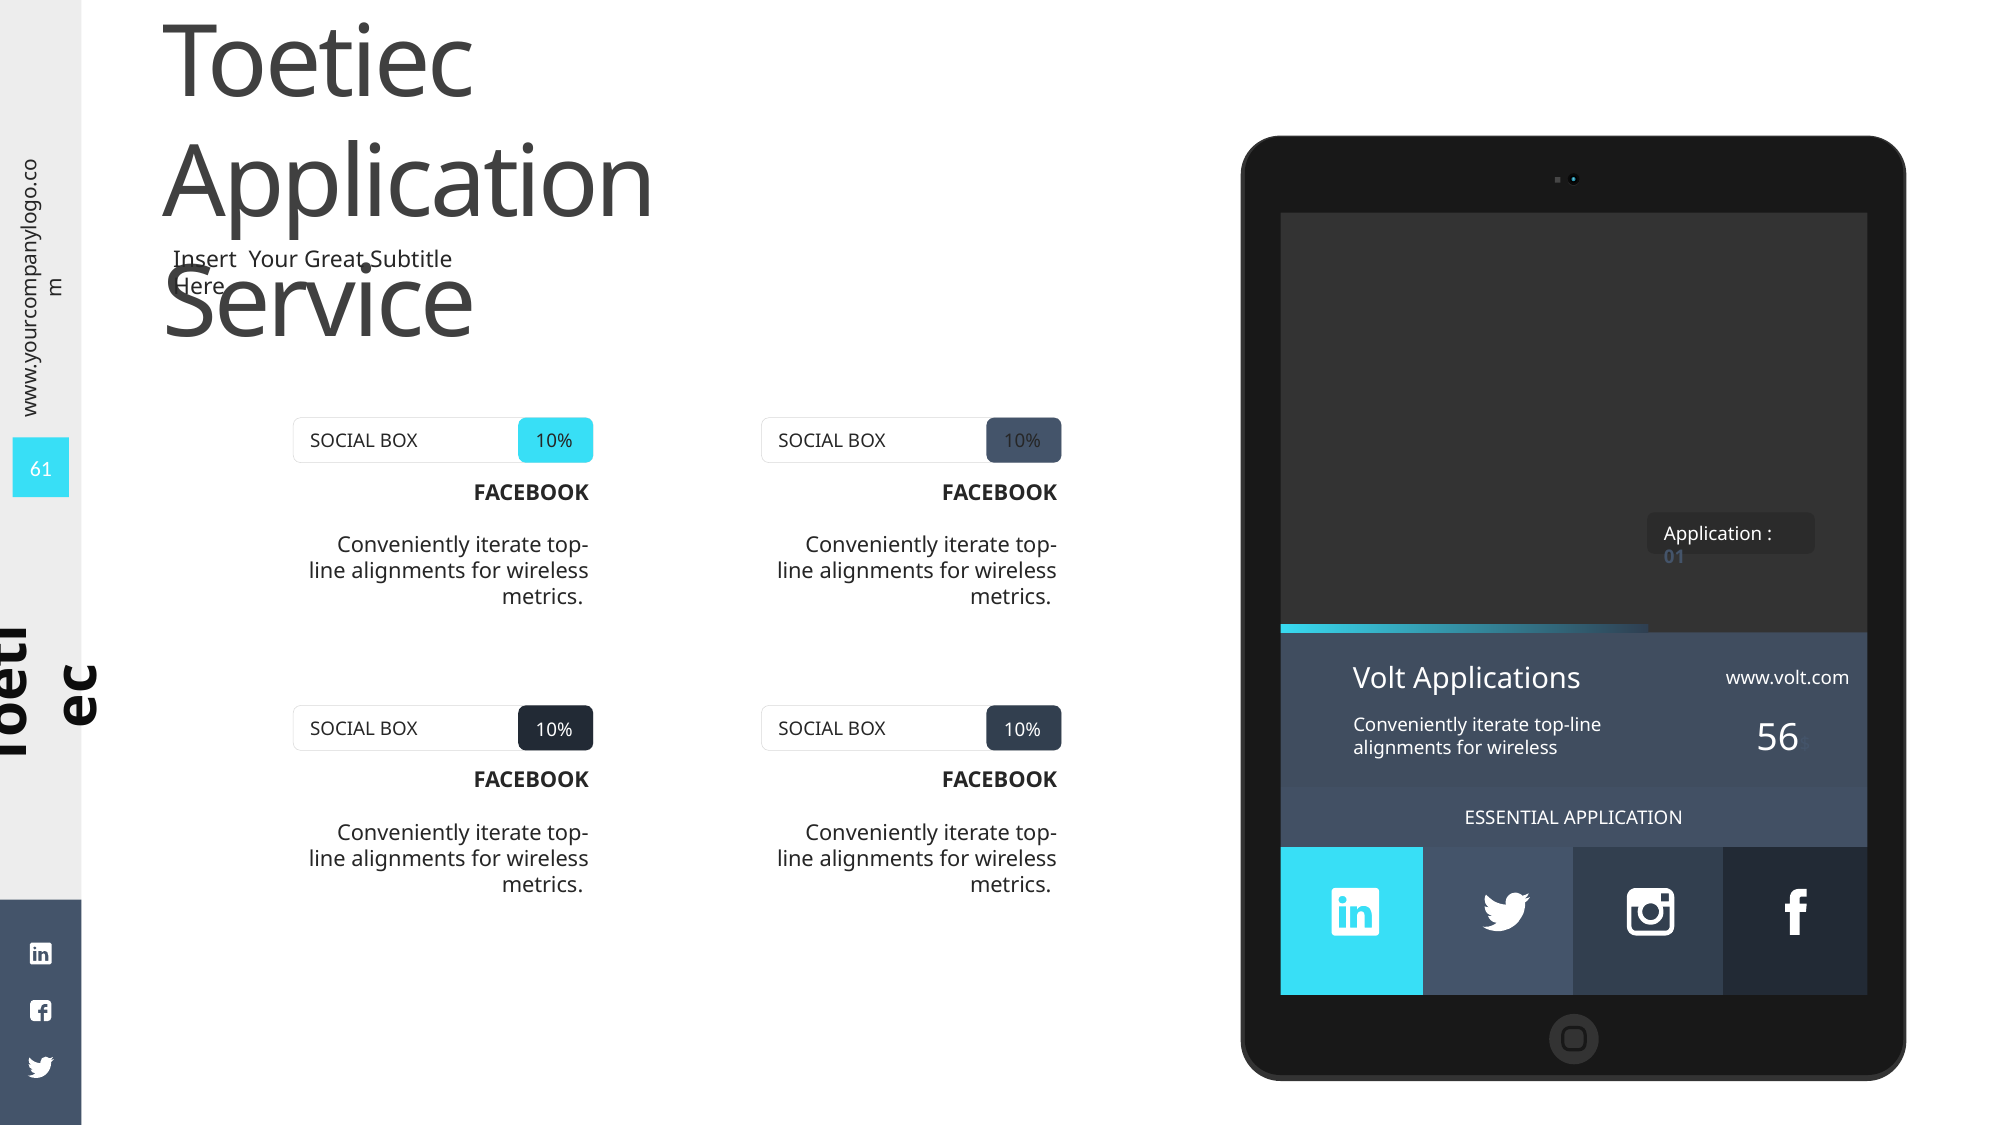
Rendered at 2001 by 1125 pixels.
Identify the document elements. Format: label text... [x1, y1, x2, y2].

text_box 10% [517, 705, 598, 753]
picture [1280, 214, 1868, 998]
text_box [1554, 173, 1580, 186]
text_box SOCIAL BOX [760, 704, 991, 752]
text_box SOCIAL BOX [292, 416, 524, 464]
text_box Insert Your Great Subtitle Here [158, 237, 512, 307]
text_box FACEBOOK Conveniently iterate top-line alignments for wireless metrics. [761, 470, 1073, 617]
text_box SOCIAL BOX [292, 704, 523, 752]
slide_number 61 [12, 437, 69, 498]
text_box [1244, 136, 1904, 1076]
text_box [1240, 135, 1907, 1082]
text_box Toetiec Application Service [147, 116, 849, 236]
text_box FACEBOOK Conveniently iterate top-line alignments for wireless metrics. [293, 470, 604, 617]
text_box FACEBOOK Conveniently iterate top-line alignments for wireless metrics. [761, 758, 1073, 905]
text_box 10% [985, 416, 1066, 464]
text_box FACEBOOK Conveniently iterate top-line alignments for wireless metrics. [293, 758, 604, 905]
text_box SOCIAL BOX [760, 416, 992, 464]
text_box 10% [985, 705, 1066, 753]
text_box 10% [517, 416, 598, 464]
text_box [1549, 1013, 1599, 1065]
